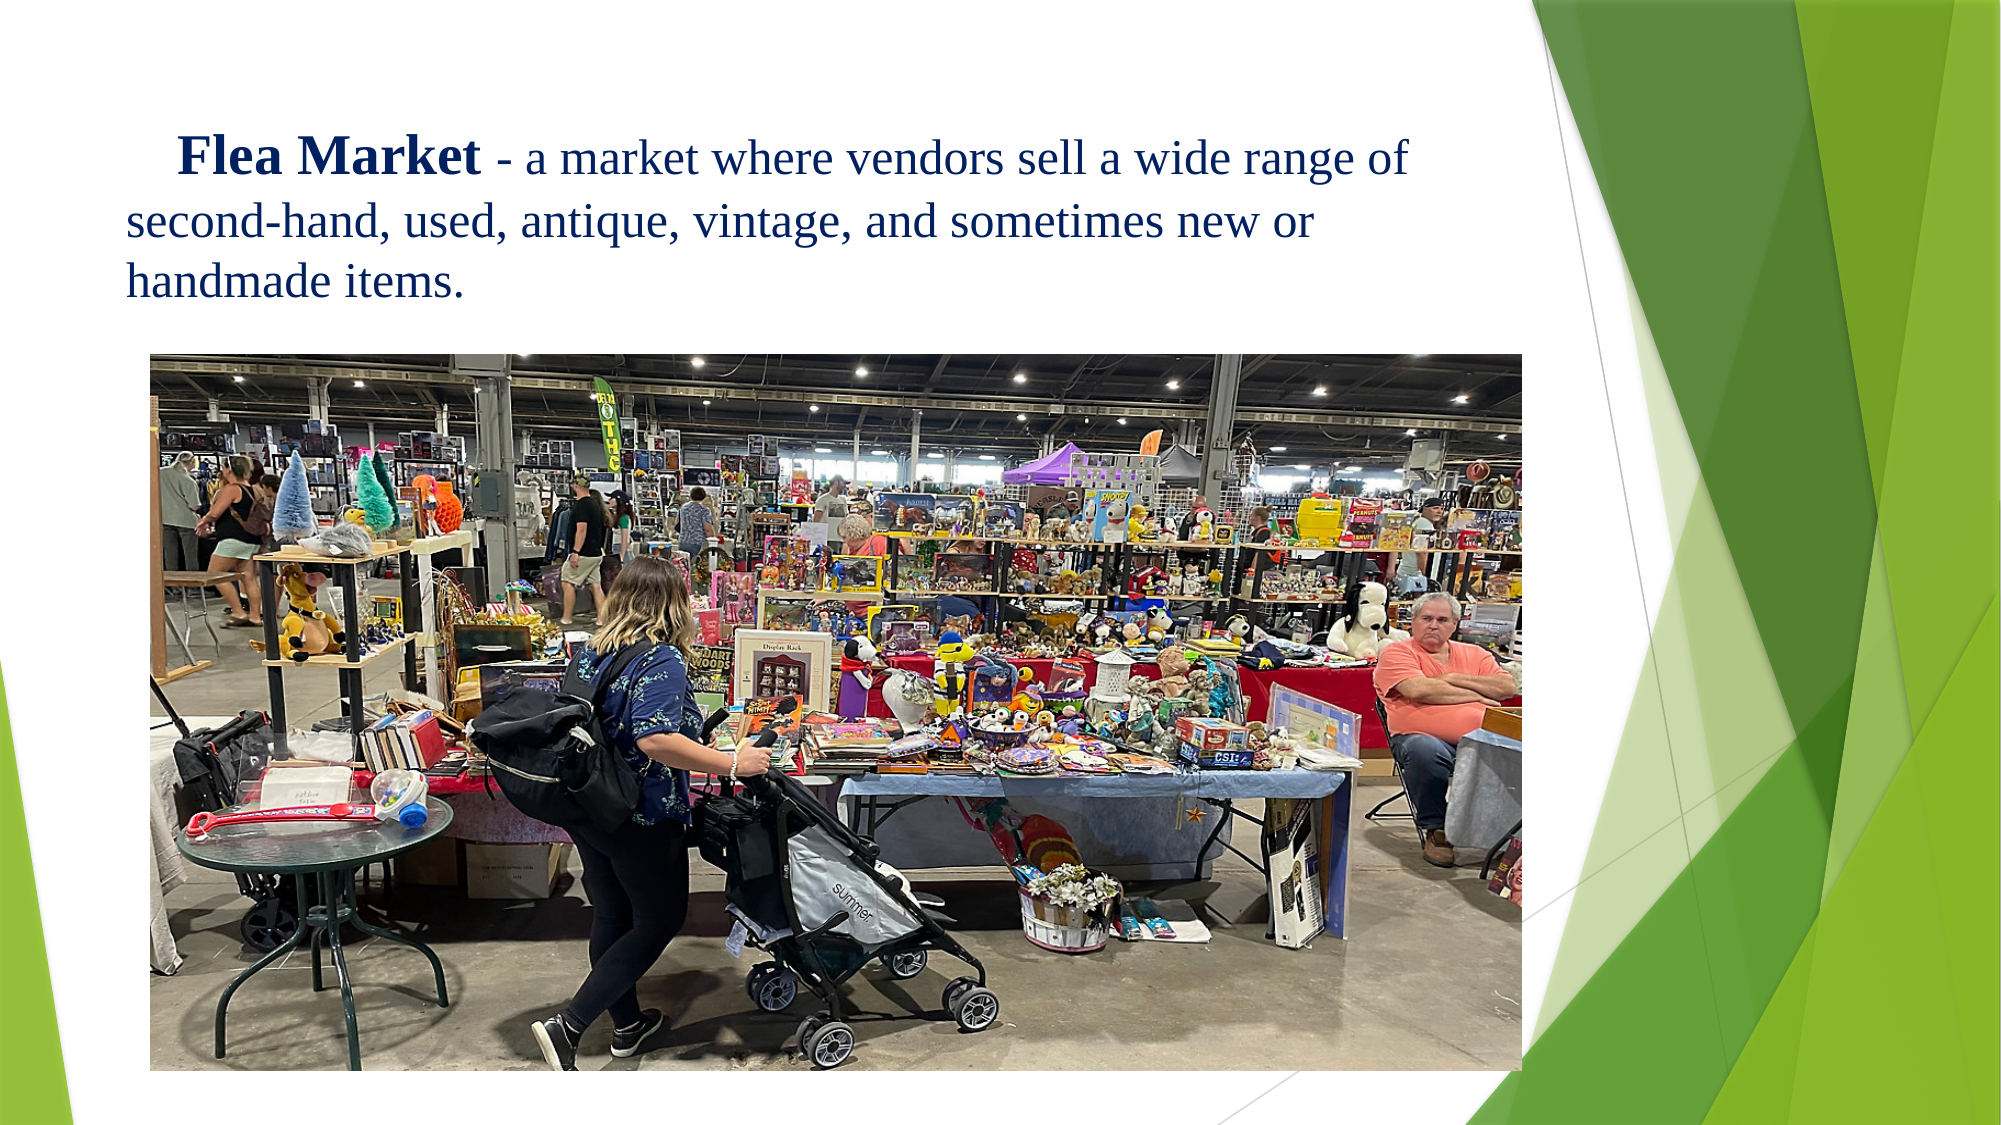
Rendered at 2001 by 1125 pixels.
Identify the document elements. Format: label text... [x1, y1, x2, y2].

title Flea Market - a market where vendors sell a wide range of second-hand, used, antique, vintage, and sometimes new or handmade items. [111, 99, 1522, 317]
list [149, 353, 1522, 1071]
